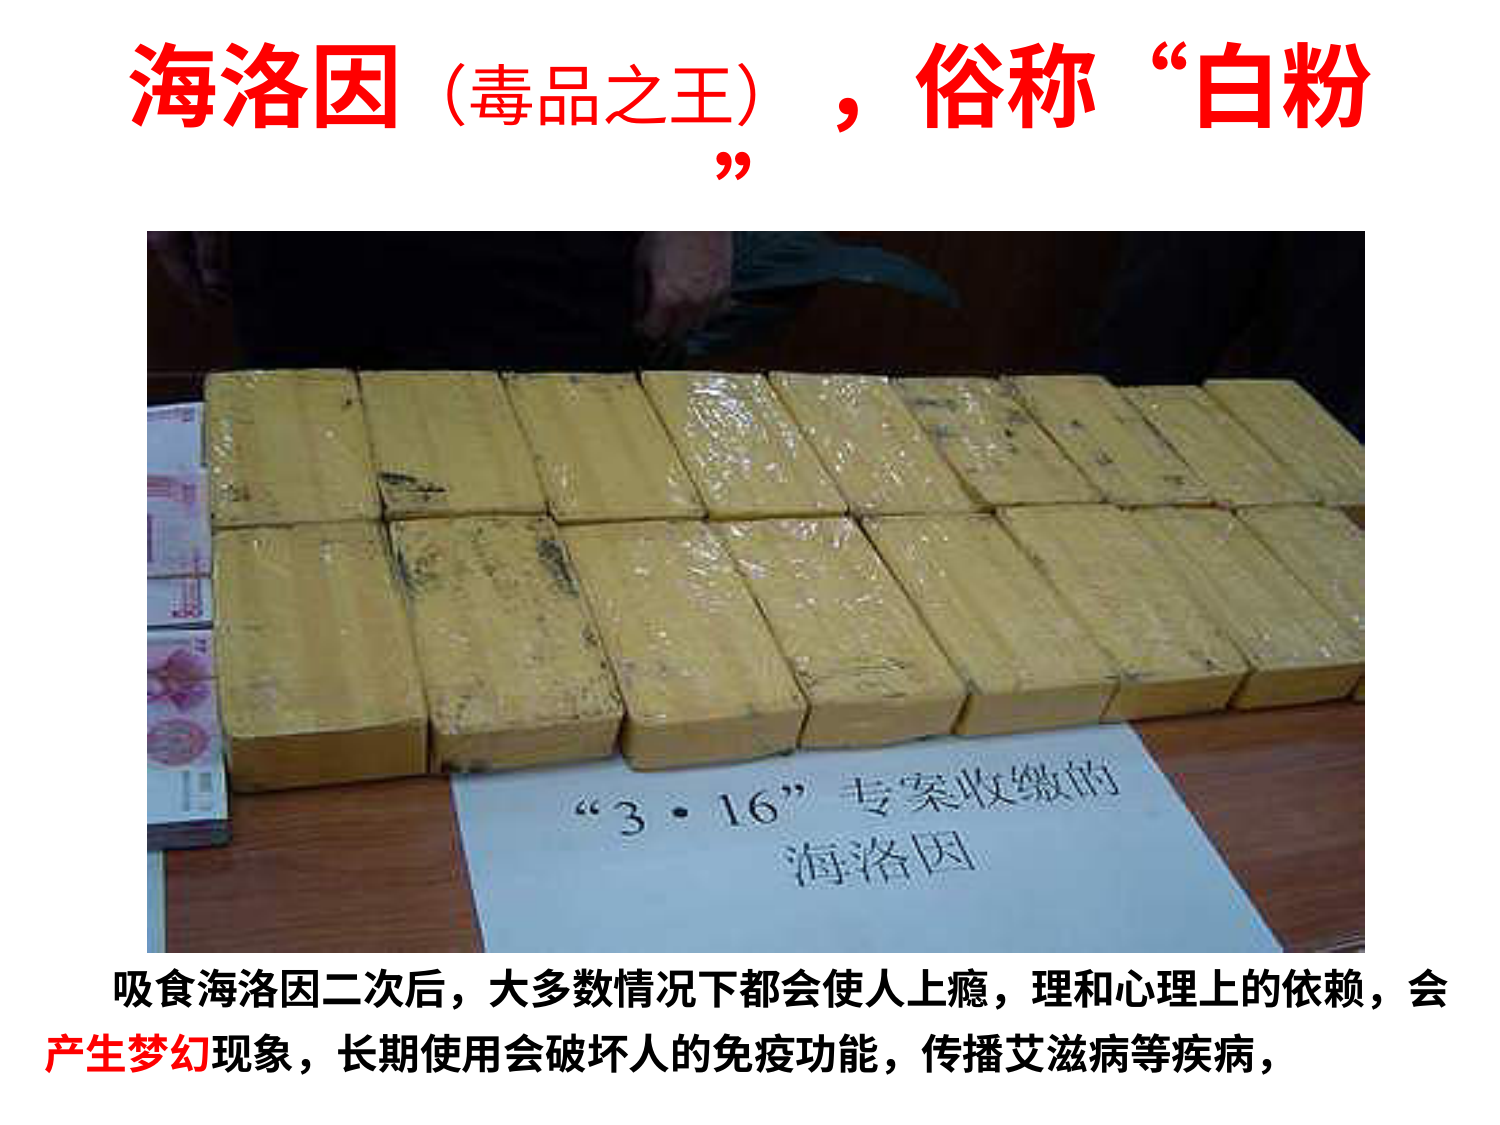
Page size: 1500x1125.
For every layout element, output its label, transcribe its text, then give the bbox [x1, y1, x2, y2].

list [147, 231, 1365, 953]
title 海洛因（毒品之王） ，俗称“白粉 ” [74, 44, 1426, 233]
text_box 吸食海洛因二次后，大多数情况下都会使人上瘾，理和心理上的依赖，会产生梦幻现象，长期使用会破坏人的免疫功能，传播艾滋病等疾病， [29, 940, 1471, 1086]
